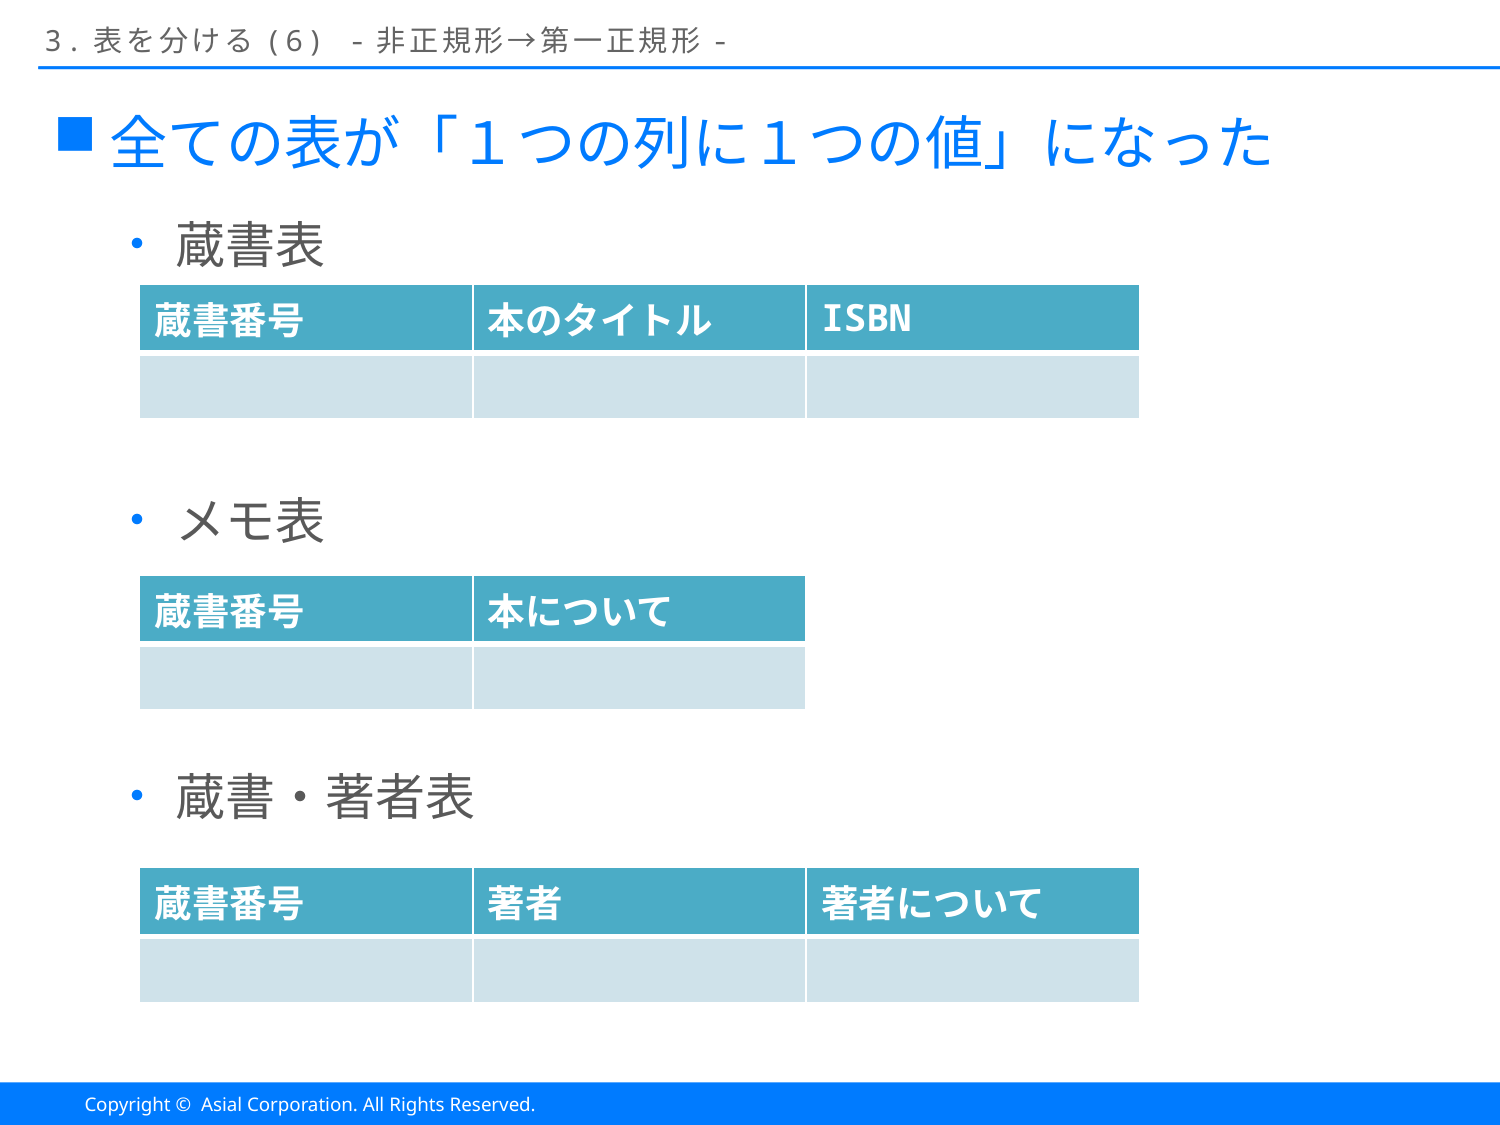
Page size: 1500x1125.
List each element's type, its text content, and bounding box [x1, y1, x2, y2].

table_header 著者について [807, 868, 1139, 934]
table_header 著者 [474, 868, 805, 934]
table_header ISBN [807, 285, 1139, 350]
table_cell [807, 356, 1139, 418]
table_header 蔵書番号 [140, 868, 472, 934]
table_cell [474, 356, 805, 418]
table_cell [474, 939, 805, 1002]
table_cell [140, 939, 472, 1002]
table_header 本について [474, 576, 805, 641]
table_cell [140, 647, 472, 709]
table_cell [474, 647, 805, 709]
list 全ての表が「１つの列に１つの値」になった 蔵書表 メモ表 蔵書・著者表 [38, 84, 1459, 988]
table_header 本のタイトル [474, 285, 805, 350]
table_cell [807, 939, 1139, 1002]
table_header 蔵書番号 [140, 576, 472, 641]
table_header 蔵書番号 [140, 285, 472, 350]
title 3.表を分ける(6) -非正規形→第一正規形- [29, 7, 1223, 72]
table_cell [140, 356, 472, 418]
